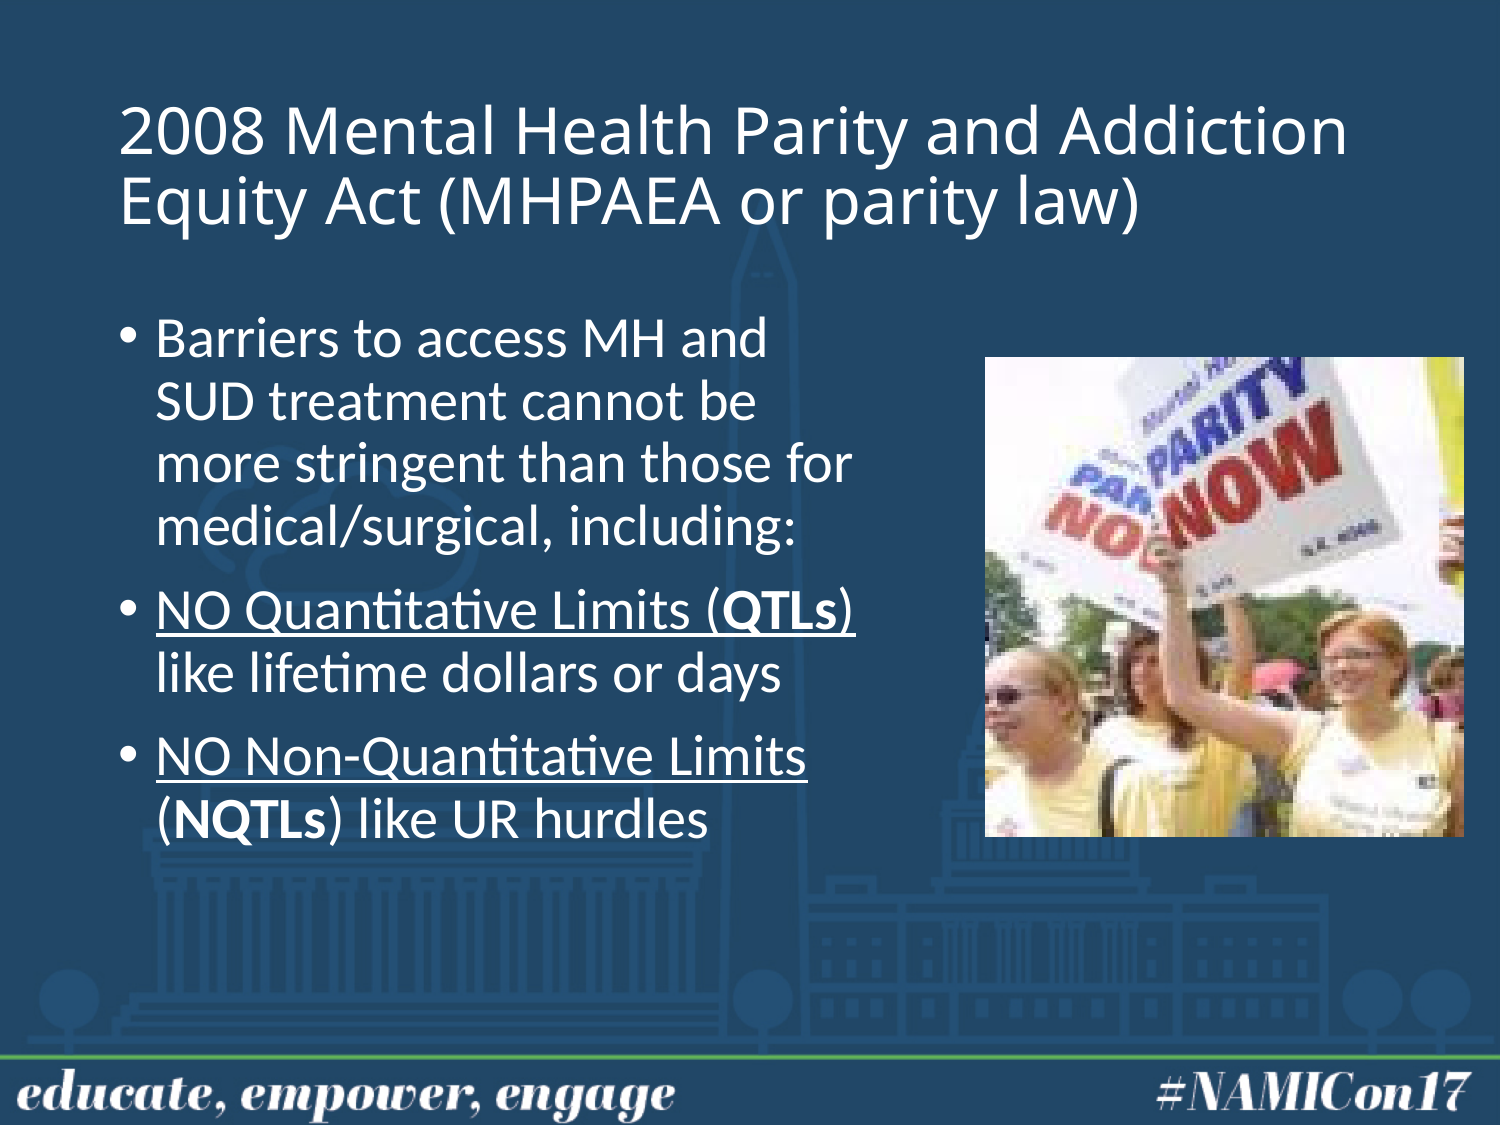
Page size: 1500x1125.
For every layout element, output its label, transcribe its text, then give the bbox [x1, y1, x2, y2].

picture [0, 0, 1500, 1125]
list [985, 357, 1464, 837]
list Barriers to access MH and SUD treatment cannot be more stringent than those for medical/surgical, including: NO Quantitative Limits (QTLs) like lifetime dollars or days NO Non-Quantitative Limits (NQTLs) like UR hurdles [103, 299, 879, 1014]
title 2008 Mental Health Parity and Addiction Equity Act (MHPAEA or parity law) [103, 59, 1397, 278]
